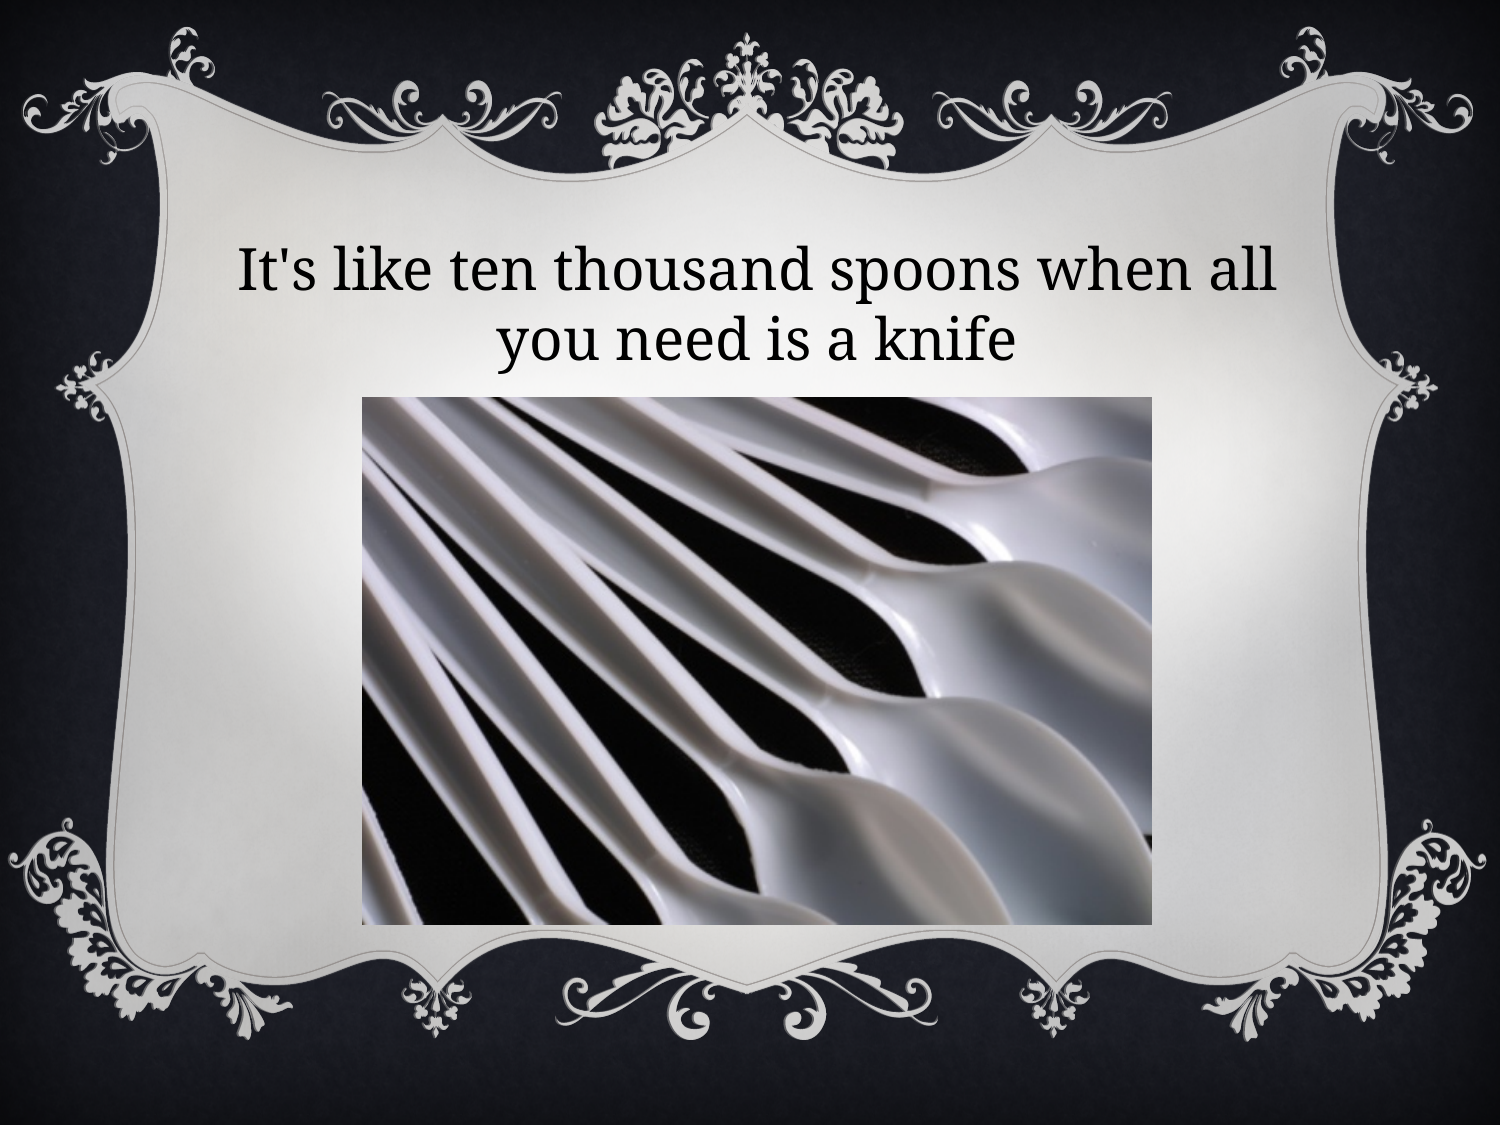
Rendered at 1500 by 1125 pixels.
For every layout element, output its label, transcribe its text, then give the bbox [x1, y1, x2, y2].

picture [0, 0, 1500, 1125]
text_box It's like ten thousand spoons when all you need is a knife [202, 224, 1313, 725]
